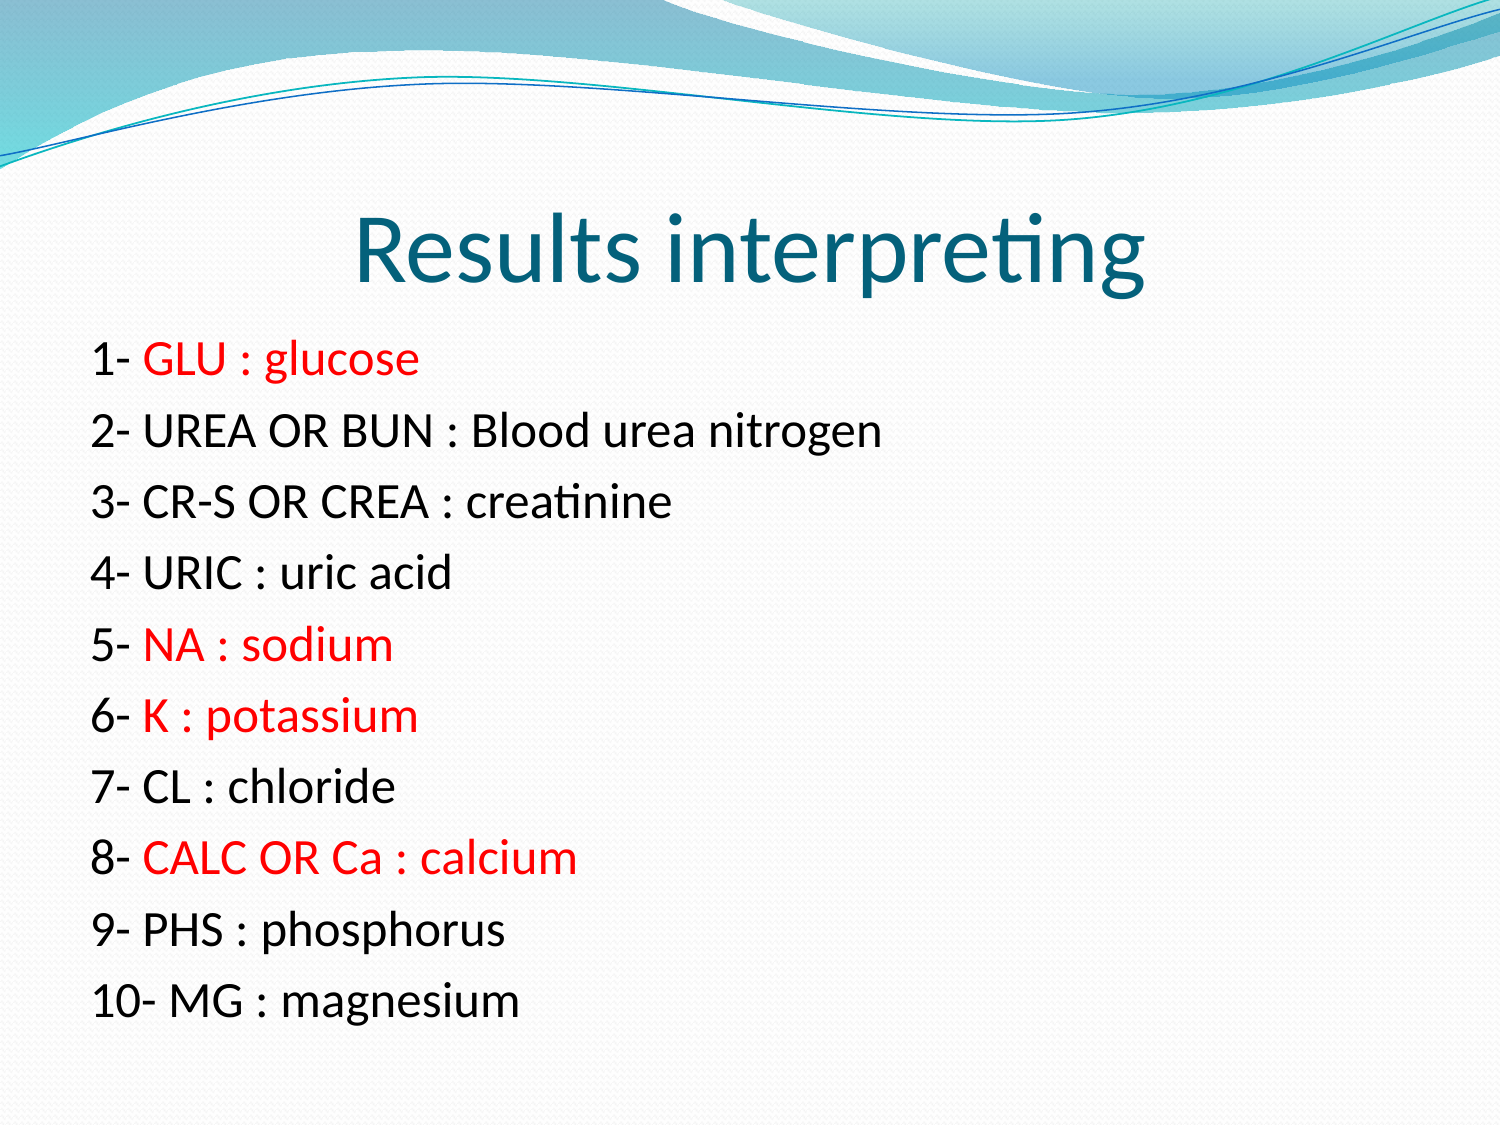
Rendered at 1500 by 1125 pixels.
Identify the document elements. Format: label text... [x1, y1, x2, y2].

title Results interpreting [75, 115, 1425, 303]
list 1- GLU : glucose 2- UREA OR BUN : Blood urea nitrogen 3- CR-S OR CREA : creatinine 4- URIC : uric acid 5- NA : sodium 6- K : potassium 7- CL : chloride 8- CALC OR Ca : calcium 9- PHS : phosphorus 10- MG : magnesium [75, 317, 1425, 1038]
